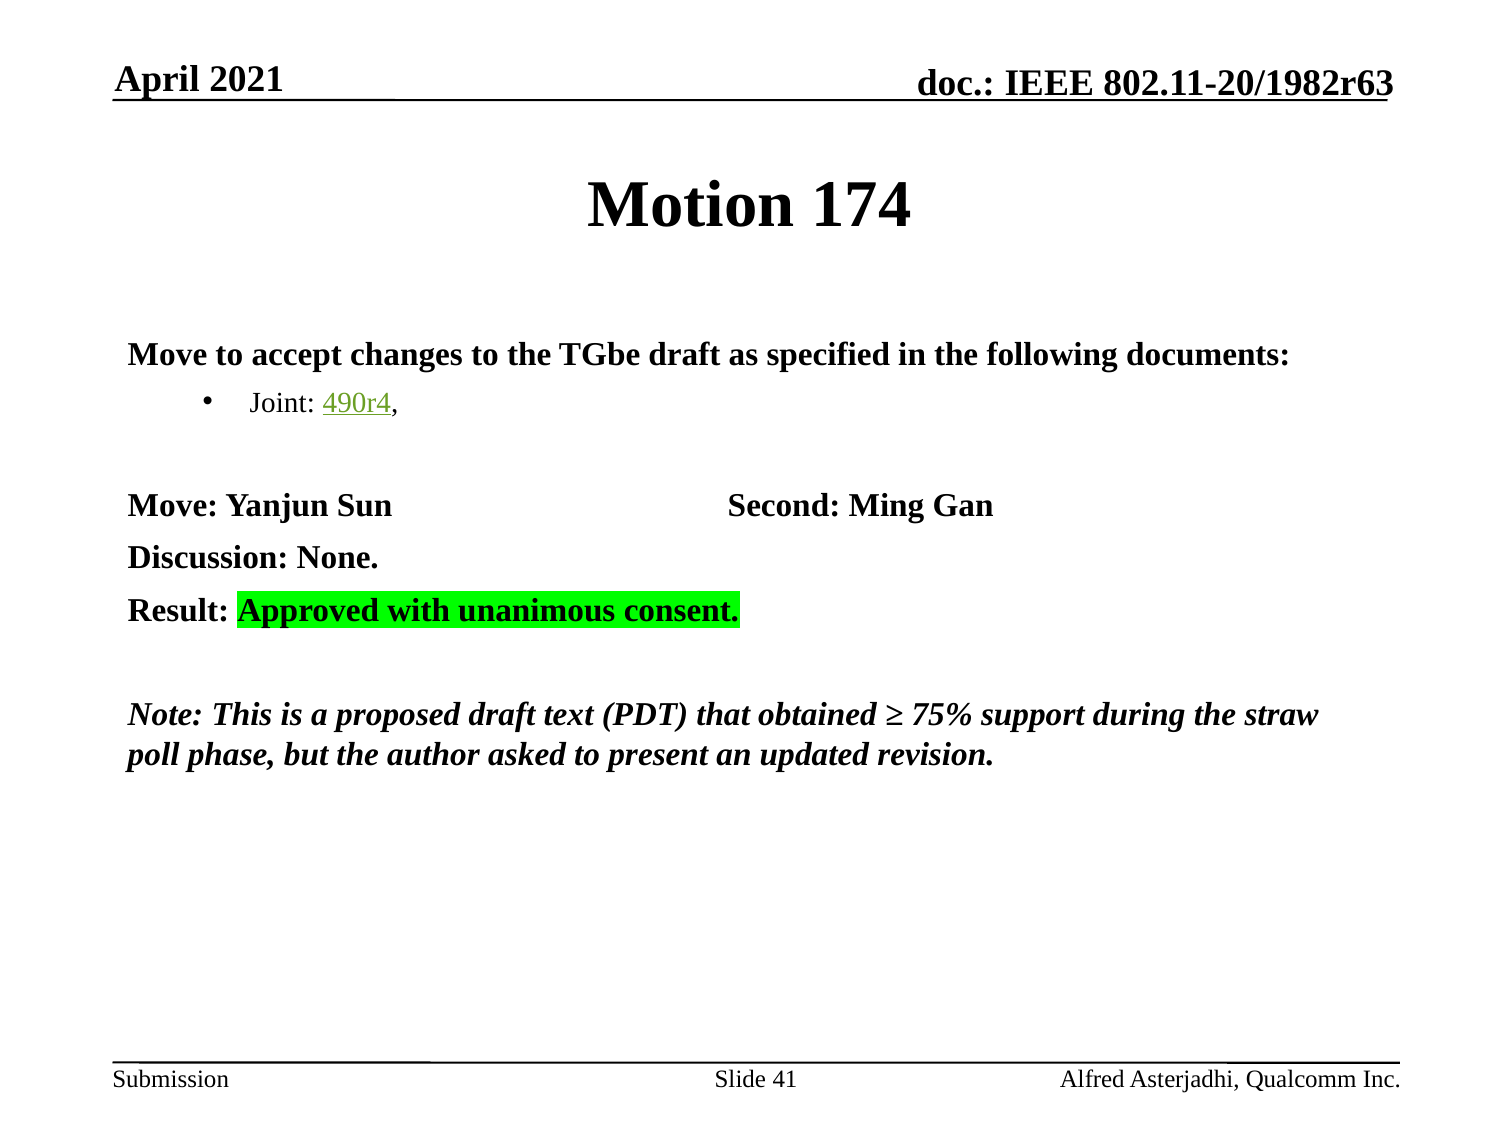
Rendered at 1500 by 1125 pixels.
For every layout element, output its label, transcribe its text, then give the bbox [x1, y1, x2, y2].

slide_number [114, 54, 423, 100]
title Motion 174 [112, 112, 1388, 288]
list Move to accept changes to the TGbe draft as specified in the following documents: Joint: 490r4, Move: Yanjun Sun Second: Ming Gan Discussion: None. Result: Approved with unanimous consent. Note: This is a proposed draft text (PDT) that obtained ≥ 75% support during the straw poll phase, but the author asked to present an updated revision. [112, 324, 1388, 1000]
slide_number Slide 41 [712, 1061, 800, 1123]
footer Alfred Asterjadhi, Qualcomm Inc. [878, 1061, 1402, 1093]
